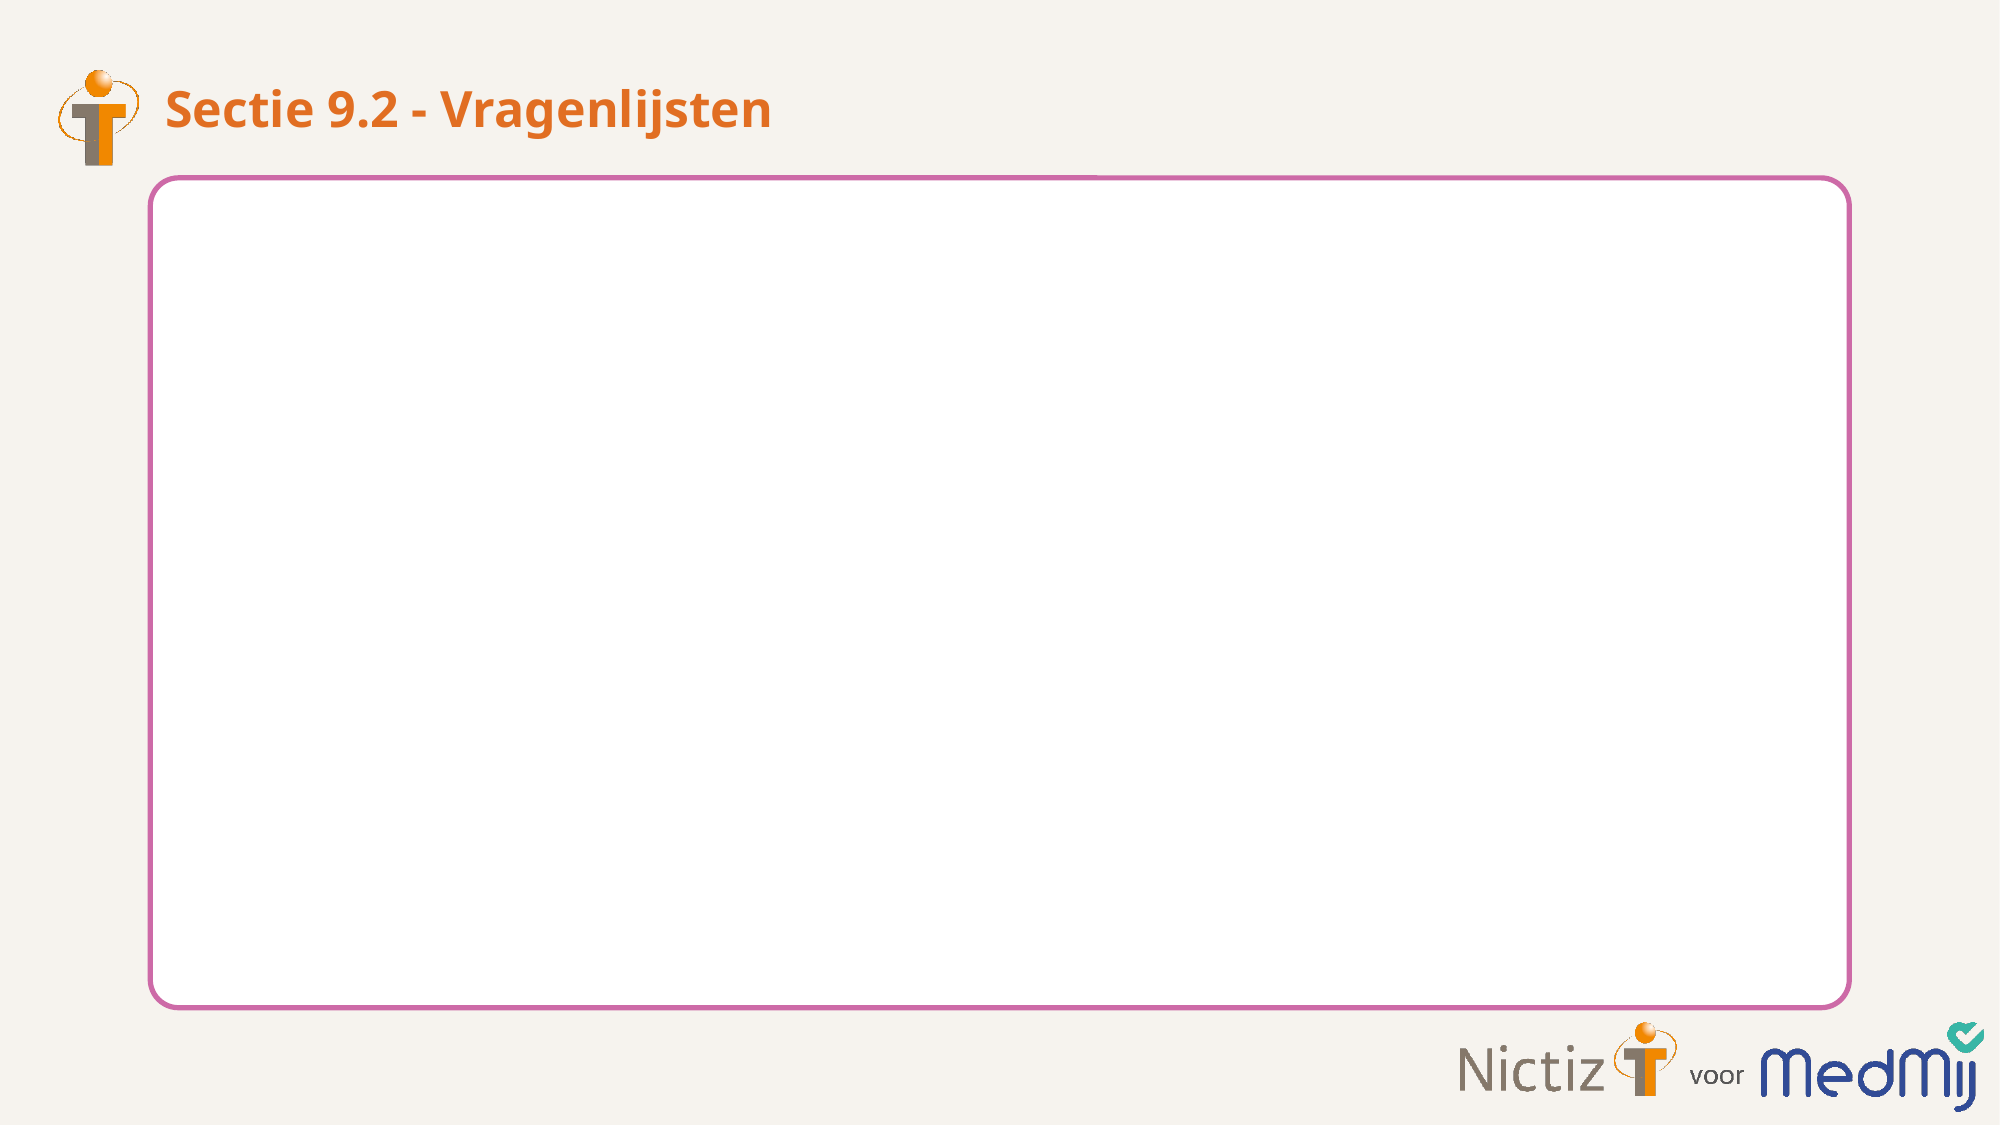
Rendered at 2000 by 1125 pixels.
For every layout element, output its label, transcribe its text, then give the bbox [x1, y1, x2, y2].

title Sectie 9.2 - Vragenlijsten [150, 76, 1850, 165]
picture [1457, 1019, 1988, 1113]
picture [50, 66, 151, 187]
